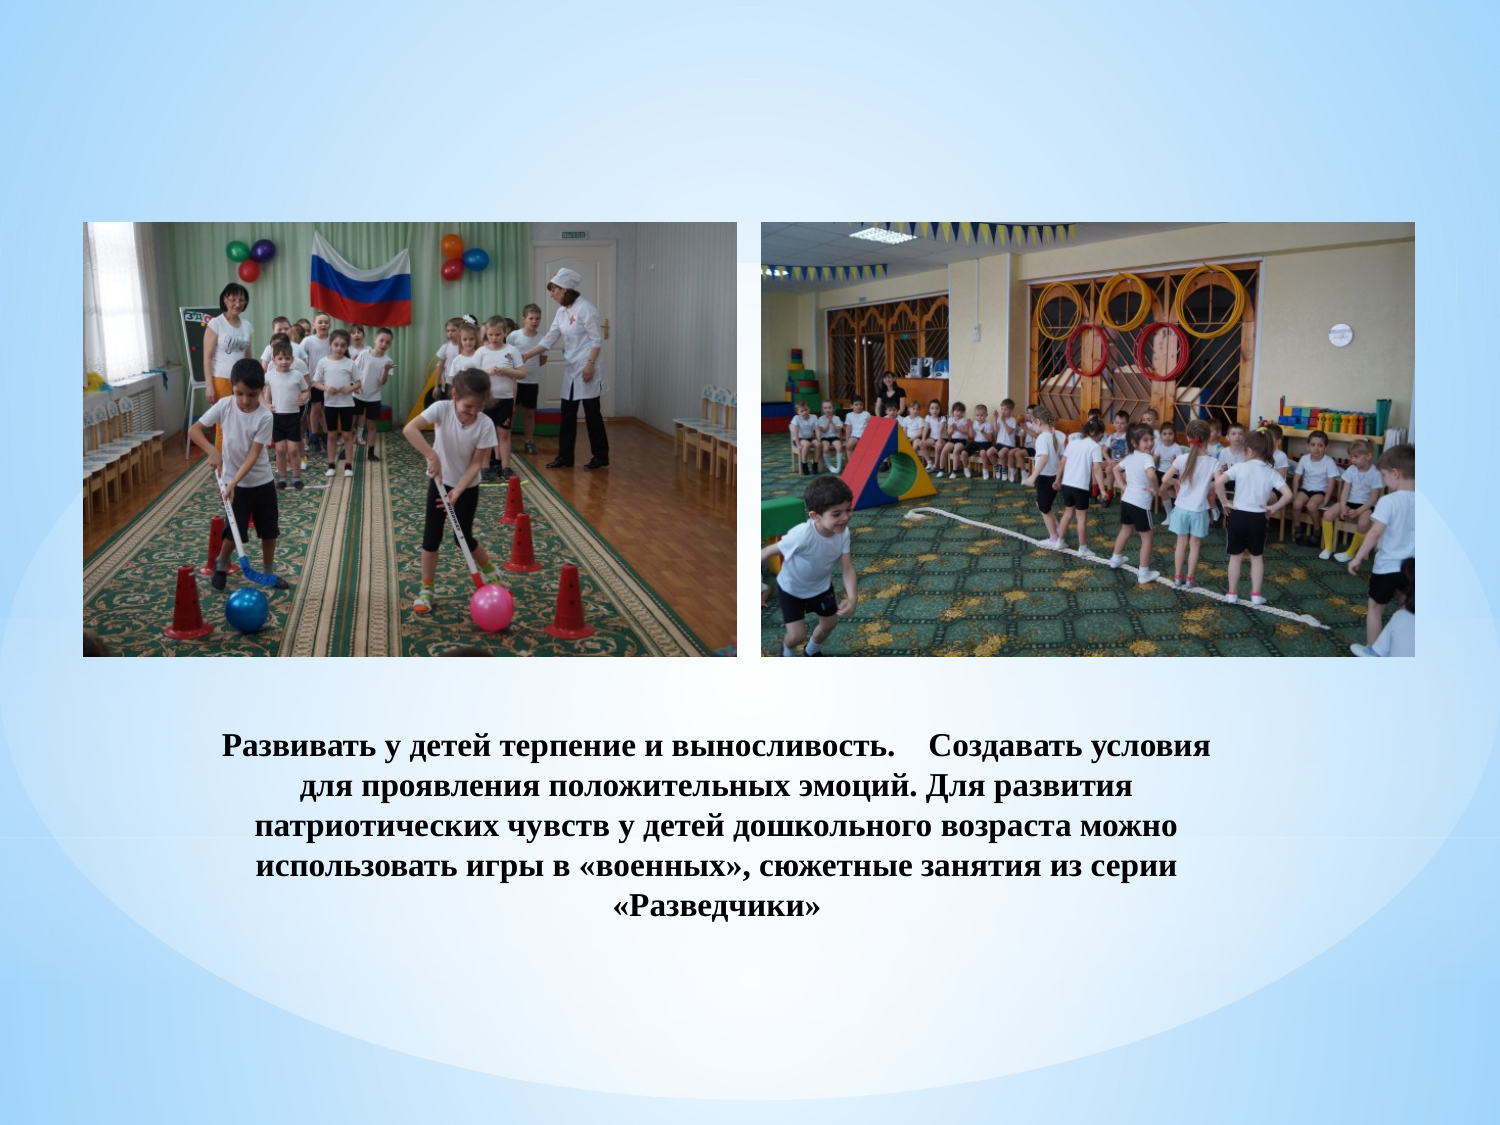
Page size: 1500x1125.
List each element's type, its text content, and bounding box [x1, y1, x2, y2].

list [83, 222, 737, 658]
title Развивать у детей терпение и выносливость. Создавать условия для проявления положительных эмоций. Для развития патриотических чувств у детей дошкольного возраста можно использовать игры в «военных», сюжетные занятия из серии «Разведчики» [183, 716, 1252, 904]
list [761, 222, 1416, 658]
